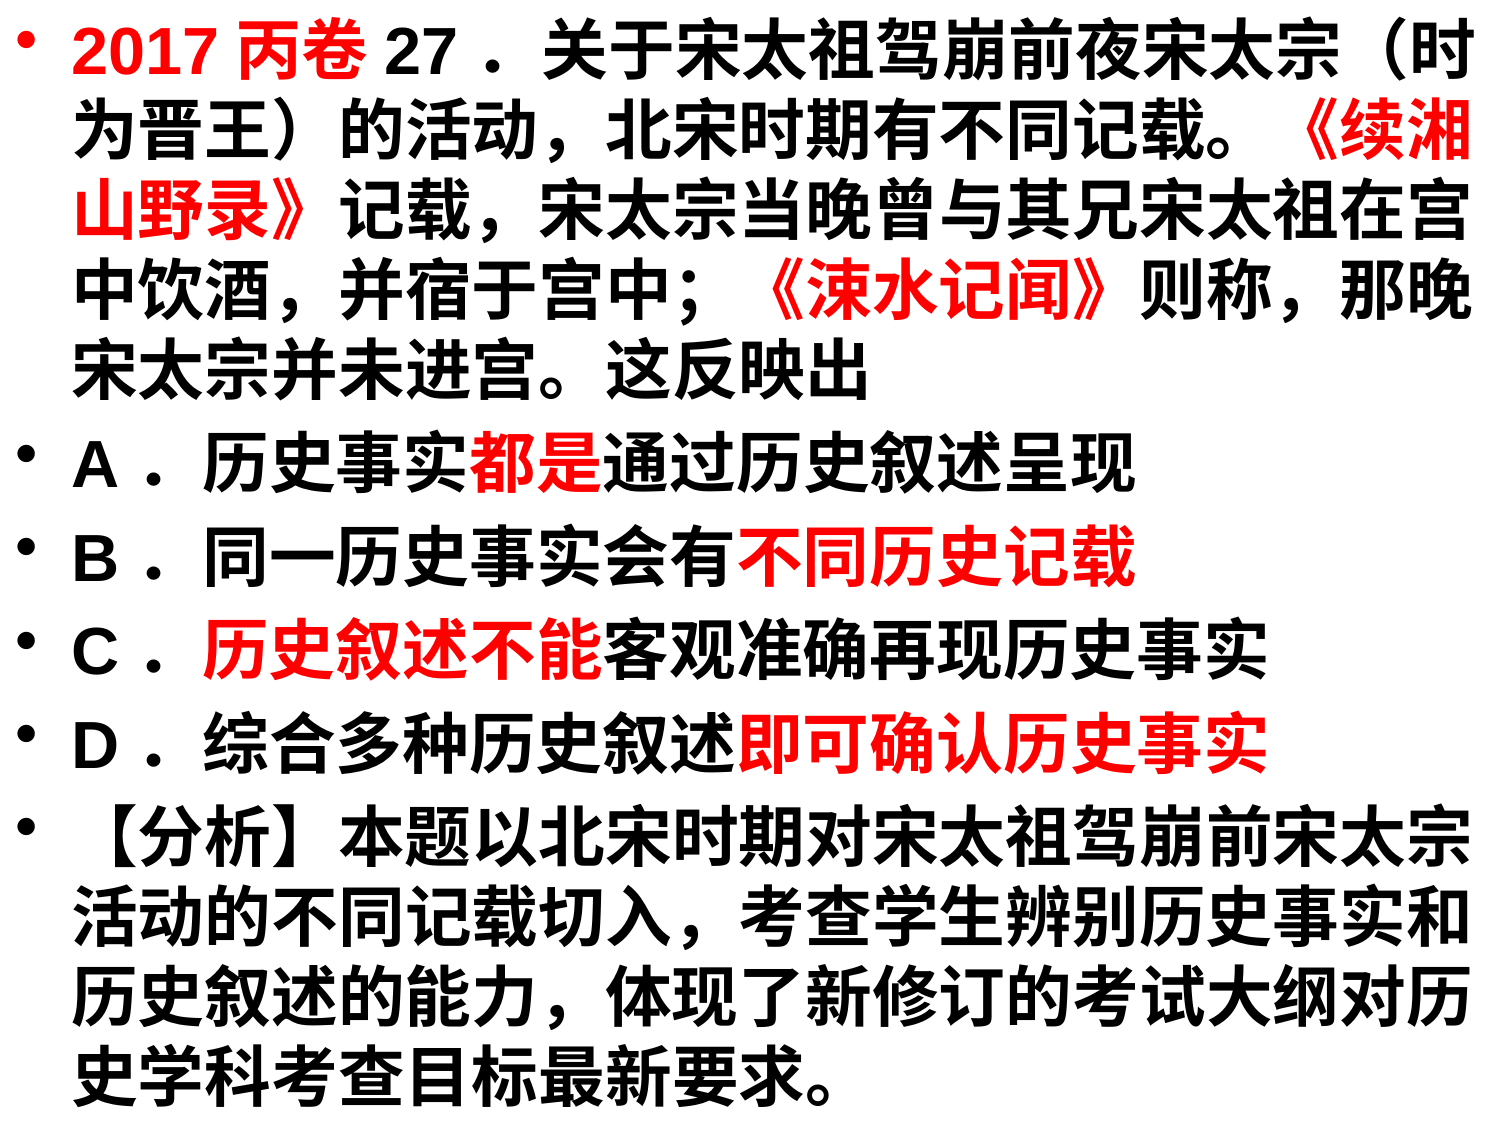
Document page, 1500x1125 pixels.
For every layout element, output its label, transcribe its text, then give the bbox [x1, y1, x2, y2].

list 2017丙卷27．关于宋太祖驾崩前夜宋太宗（时为晋王）的活动，北宋时期有不同记载。《续湘山野录》记载，宋太宗当晚曾与其兄宋太祖在宫中饮酒，并宿于宫中；《涑水记闻》则称，那晚宋太宗并未进宫。这反映出 A．历史事实都是通过历史叙述呈现 B．同一历史事实会有不同历史记载 C．历史叙述不能客观准确再现历史事实 D．综合多种历史叙述即可确认历史事实 【分析】本题以北宋时期对宋太祖驾崩前宋太宗活动的不同记载切入，考查学生辨别历史事实和历史叙述的能力，体现了新修订的考试大纲对历史学科考查目标最新要求。 [0, 0, 1500, 1125]
